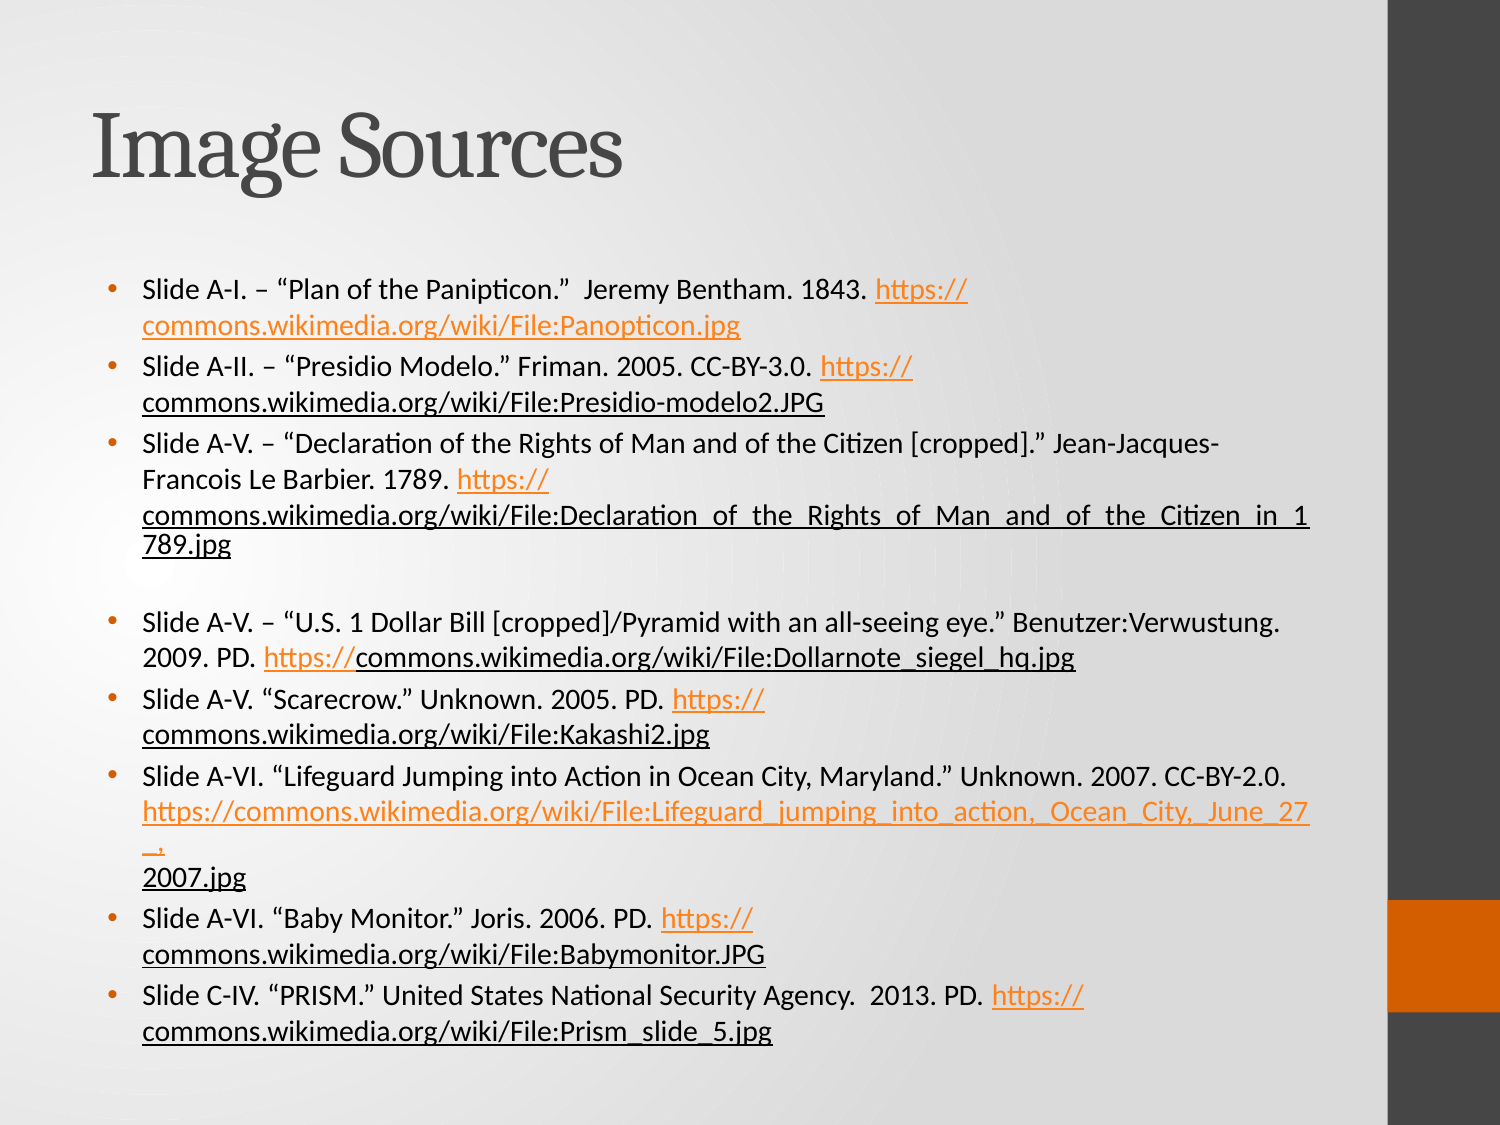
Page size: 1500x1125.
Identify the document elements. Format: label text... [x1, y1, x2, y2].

title Image Sources [75, 45, 1325, 233]
list Slide A-I. – “Plan of the Panipticon.” Jeremy Bentham. 1843. https://commons.wikimedia.org/wiki/File:Panopticon.jpg Slide A-II. – “Presidio Modelo.” Friman. 2005. CC-BY-3.0. https://commons.wikimedia.org/wiki/File:Presidio-modelo2.JPG Slide A-V. – “Declaration of the Rights of Man and of the Citizen [cropped].” Jean-Jacques-Francois Le Barbier. 1789. https://commons.wikimedia.org/wiki/File:Declaration_of_the_Rights_of_Man_and_of_the_Citizen_in_1789.jpg Slide A-V. – “U.S. 1 Dollar Bill [cropped]/Pyramid with an all-seeing eye.” Benutzer:Verwustung. 2009. PD. https://commons.wikimedia.org/wiki/File:Dollarnote_siegel_hq.jpg Slide A-V. “Scarecrow.” Unknown. 2005. PD. https://commons.wikimedia.org/wiki/File:Kakashi2.jpg Slide A-VI. “Lifeguard Jumping into Action in Ocean City, Maryland.” Unknown. 2007. CC-BY-2.0. https://commons.wikimedia.org/wiki/File:Lifeguard_jumping_into_action,_Ocean_City,_June_27_,2007.jpg Slide A-VI. “Baby Monitor.” Joris. 2006. PD. https://commons.wikimedia.org/wiki/File:Babymonitor.JPG Slide C-IV. “PRISM.” United States National Security Agency. 2013. PD. https://commons.wikimedia.org/wiki/File:Prism_slide_5.jpg [75, 262, 1325, 1050]
